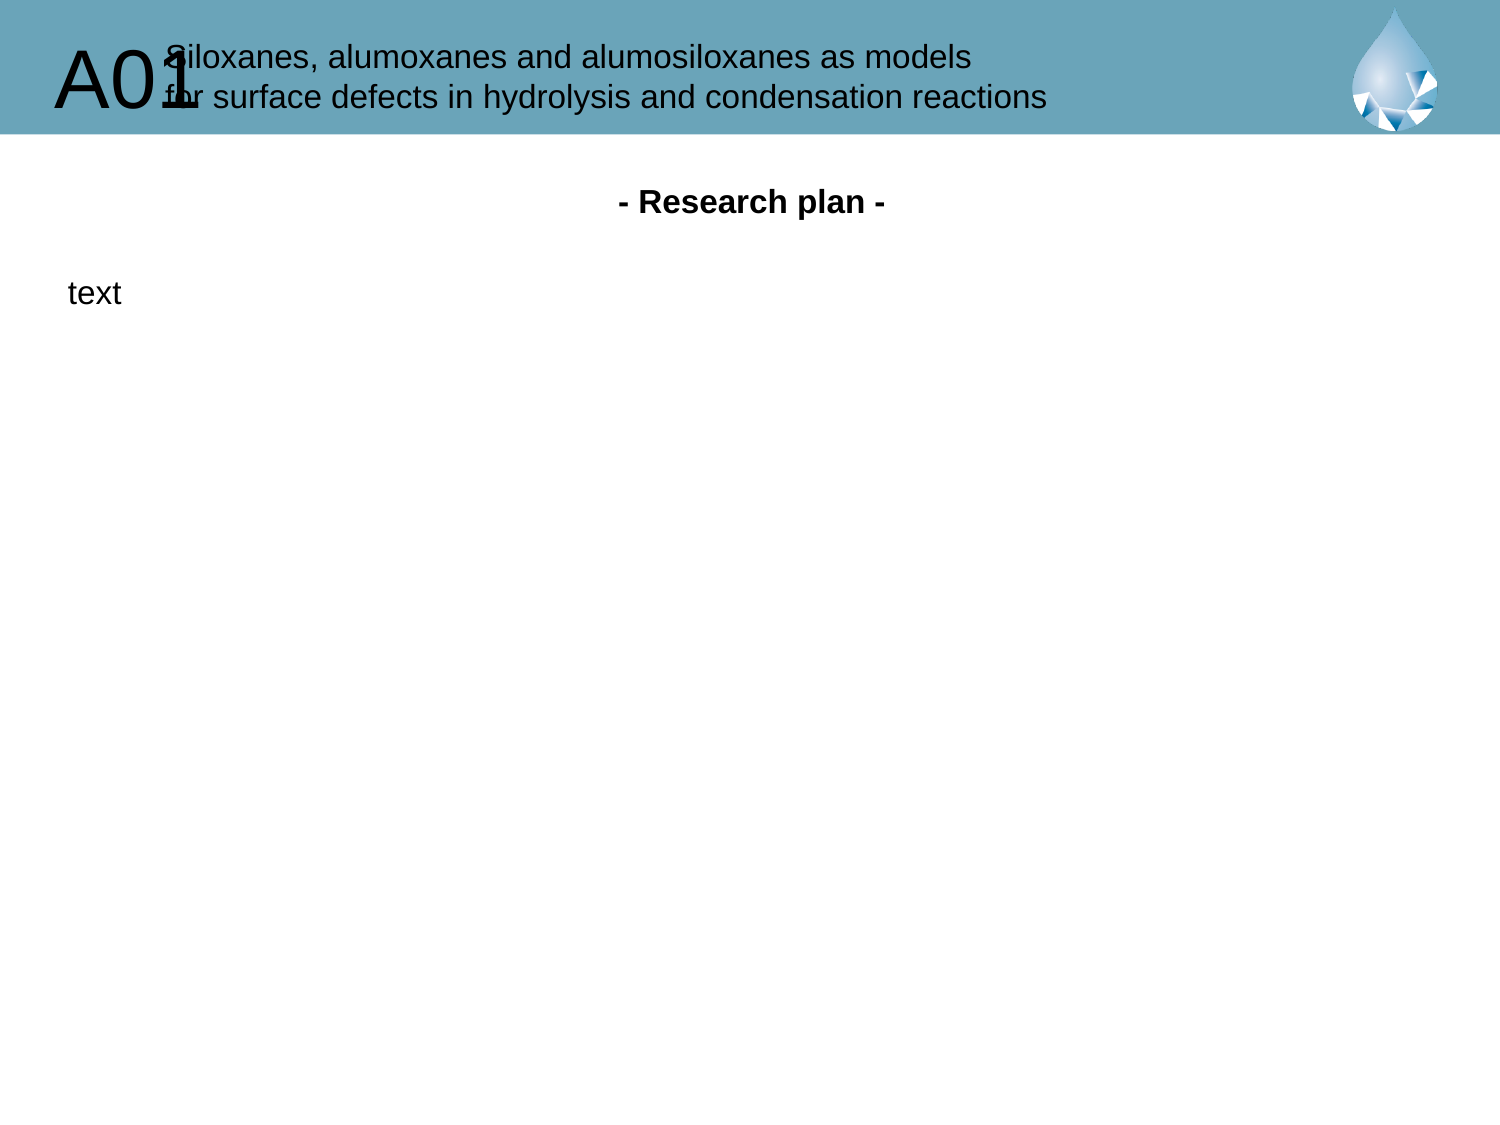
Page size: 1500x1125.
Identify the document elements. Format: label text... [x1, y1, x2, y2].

text_box text [53, 263, 1447, 319]
text_box - Research plan - [602, 172, 901, 228]
picture [1351, 5, 1438, 155]
